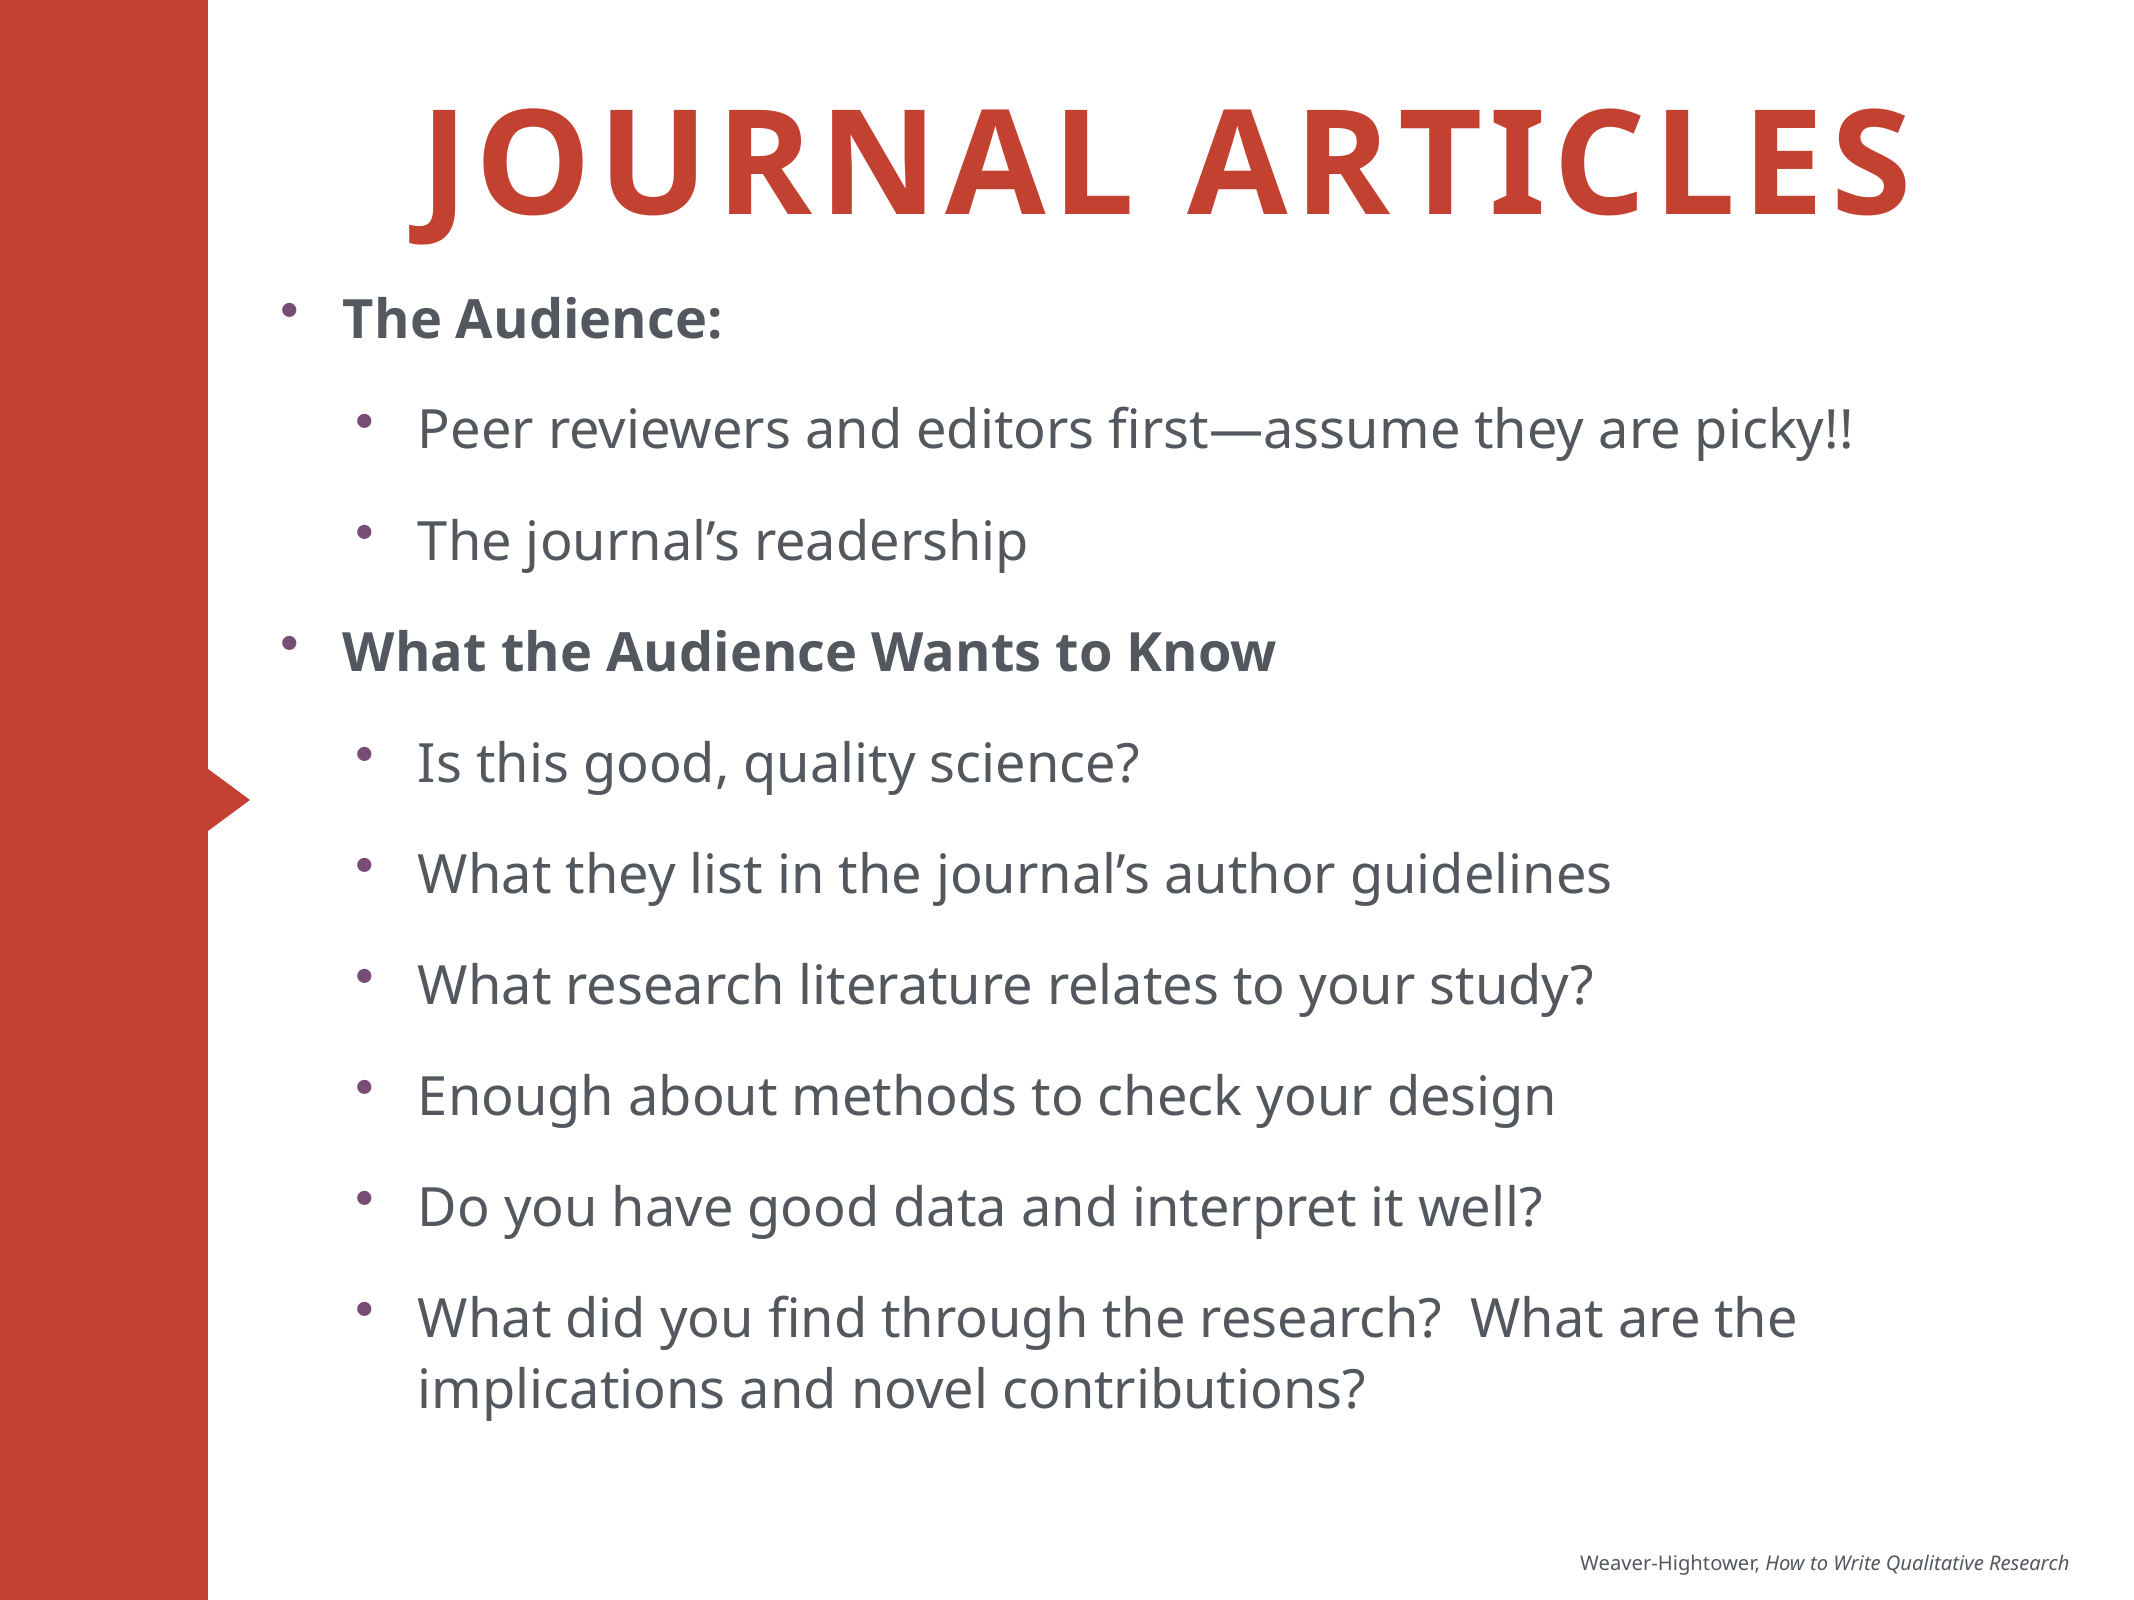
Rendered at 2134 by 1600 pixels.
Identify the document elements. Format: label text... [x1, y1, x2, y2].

title Journal Articles [333, 67, 2002, 278]
list The Audience: Peer reviewers and editors first—assume they are picky!! The journal’s readership What the Audience Wants to Know Is this good, quality science? What they list in the journal’s author guidelines What research literature relates to your study? Enough about methods to check your design Do you have good data and interpret it well? What did you find through the research? What are the implications and novel contributions? [279, 276, 2055, 1600]
